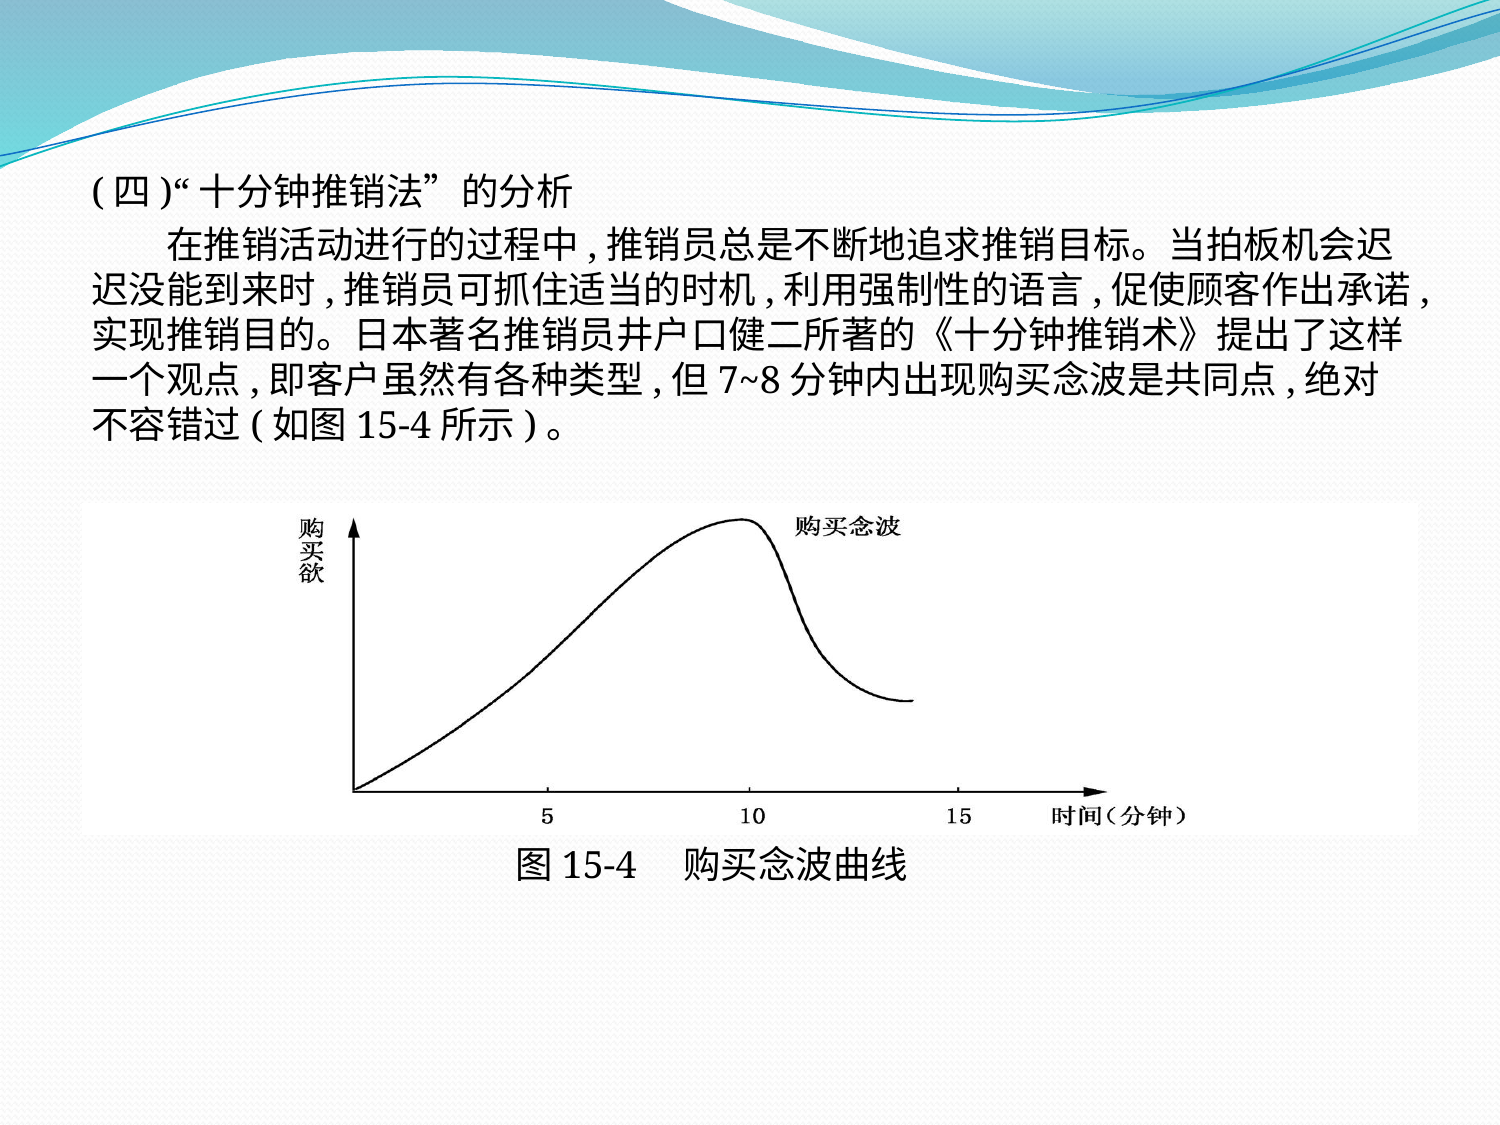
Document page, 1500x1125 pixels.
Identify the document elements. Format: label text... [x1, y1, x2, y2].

picture [82, 503, 1418, 835]
list (四)“十分钟推销法”的分析 在推销活动进行的过程中,推销员总是不断地追求推销目标。当拍板机会迟迟没能到来时,推销员可抓住适当的时机,利用强制性的语言,促使顾客作出承诺,实现推销目的。日本著名推销员井户口健二所著的《十分钟推销术》提出了这样一个观点,即客户虽然有各种类型,但7~8分钟内出现购买念波是共同点,绝对不容错过(如图15-4所示)。 [76, 160, 1427, 881]
text_box 图15-4 购买念波曲线 [500, 848, 923, 894]
